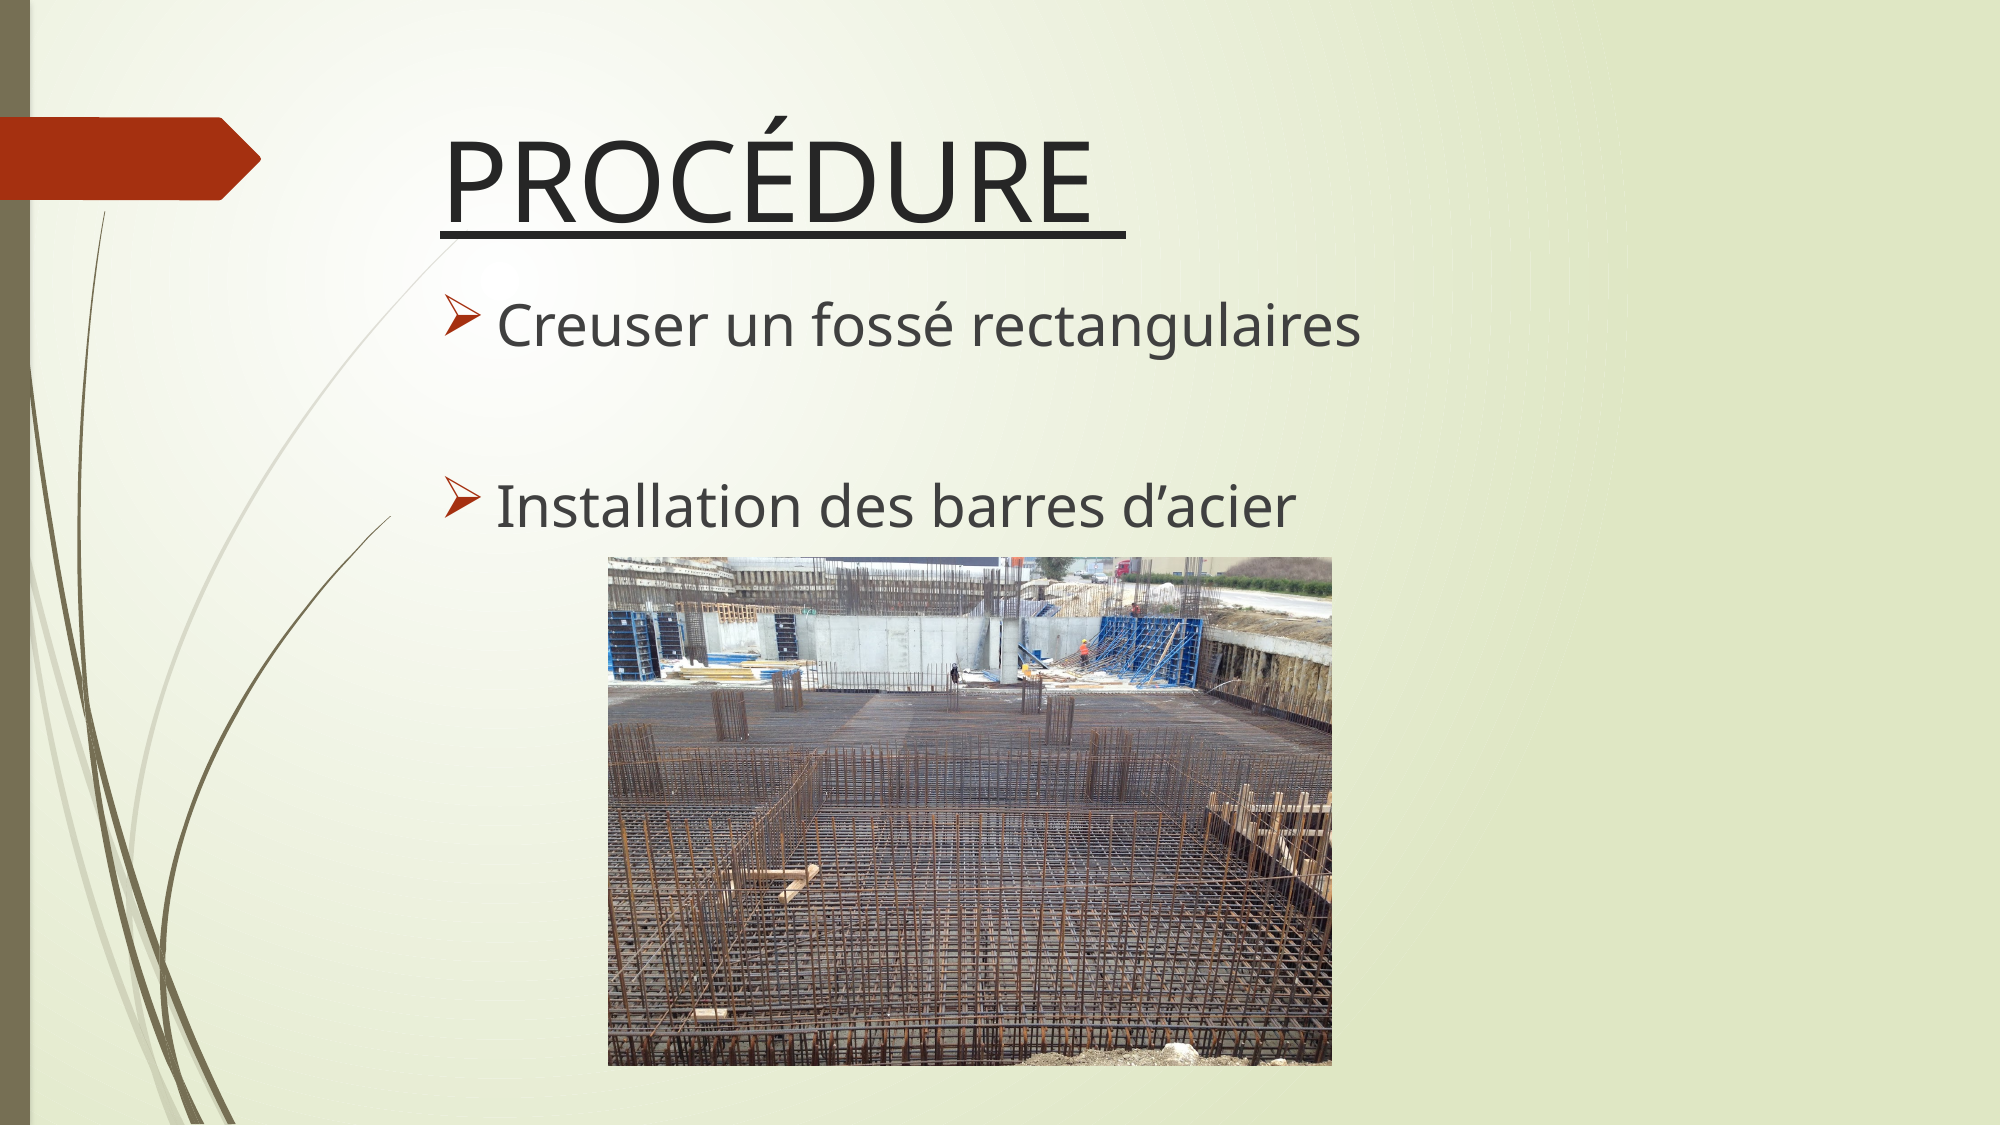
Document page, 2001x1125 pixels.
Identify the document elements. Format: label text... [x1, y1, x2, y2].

list Creuser un fossé rectangulaires Installation des barres d’acier [424, 280, 1888, 900]
title PROCÉDURE [425, 102, 1888, 280]
picture [607, 557, 1333, 1067]
